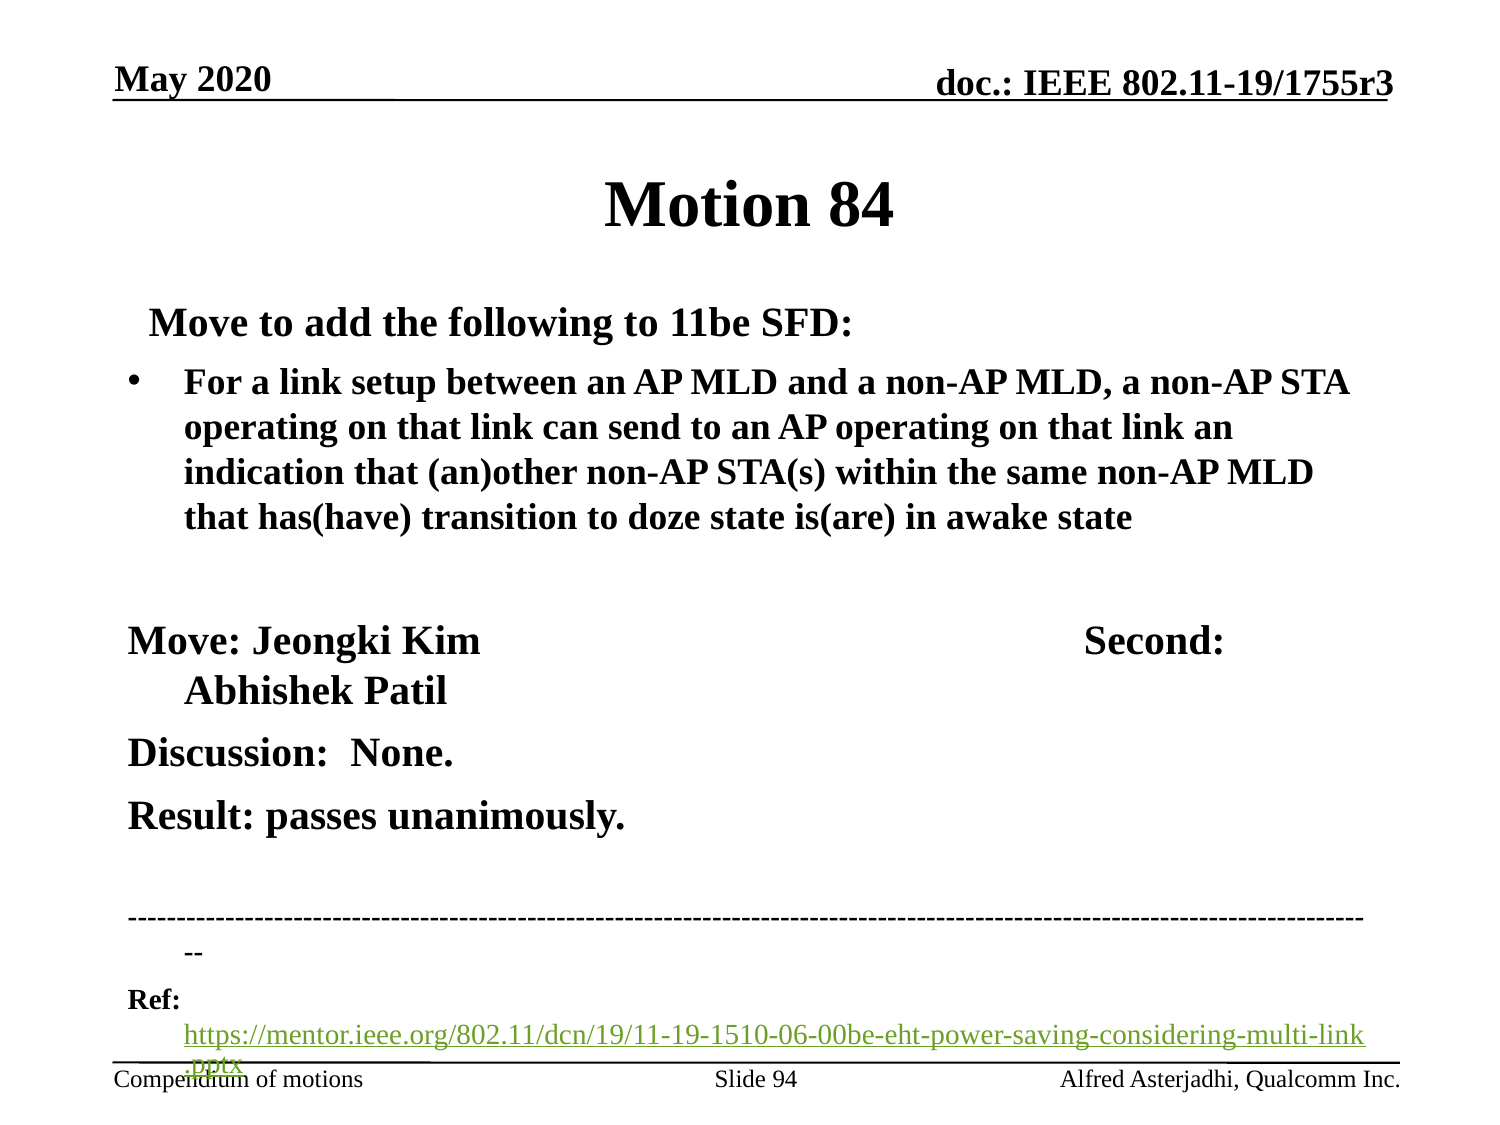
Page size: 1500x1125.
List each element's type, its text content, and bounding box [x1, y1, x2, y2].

footer Alfred Asterjadhi, Qualcomm Inc. [878, 1061, 1402, 1093]
list Move to add the following to 11be SFD: For a link setup between an AP MLD and a non-AP MLD, a non-AP STA operating on that link can send to an AP operating on that link an indication that (an)other non-AP STA(s) within the same non-AP MLD that has(have) transition to doze state is(are) in awake state Move: Jeongki Kim Second: Abhishek Patil Discussion: None. Result: passes unanimously. --------------------------------------------------------------------------------------------------------------------------------- Ref: https://mentor.ieee.org/802.11/dcn/19/11-19-1510-06-00be-eht-power-saving-considering-multi-link.pptx [112, 286, 1388, 1071]
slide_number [114, 54, 423, 100]
slide_number Slide 94 [712, 1061, 800, 1123]
title Motion 84 [112, 112, 1388, 286]
